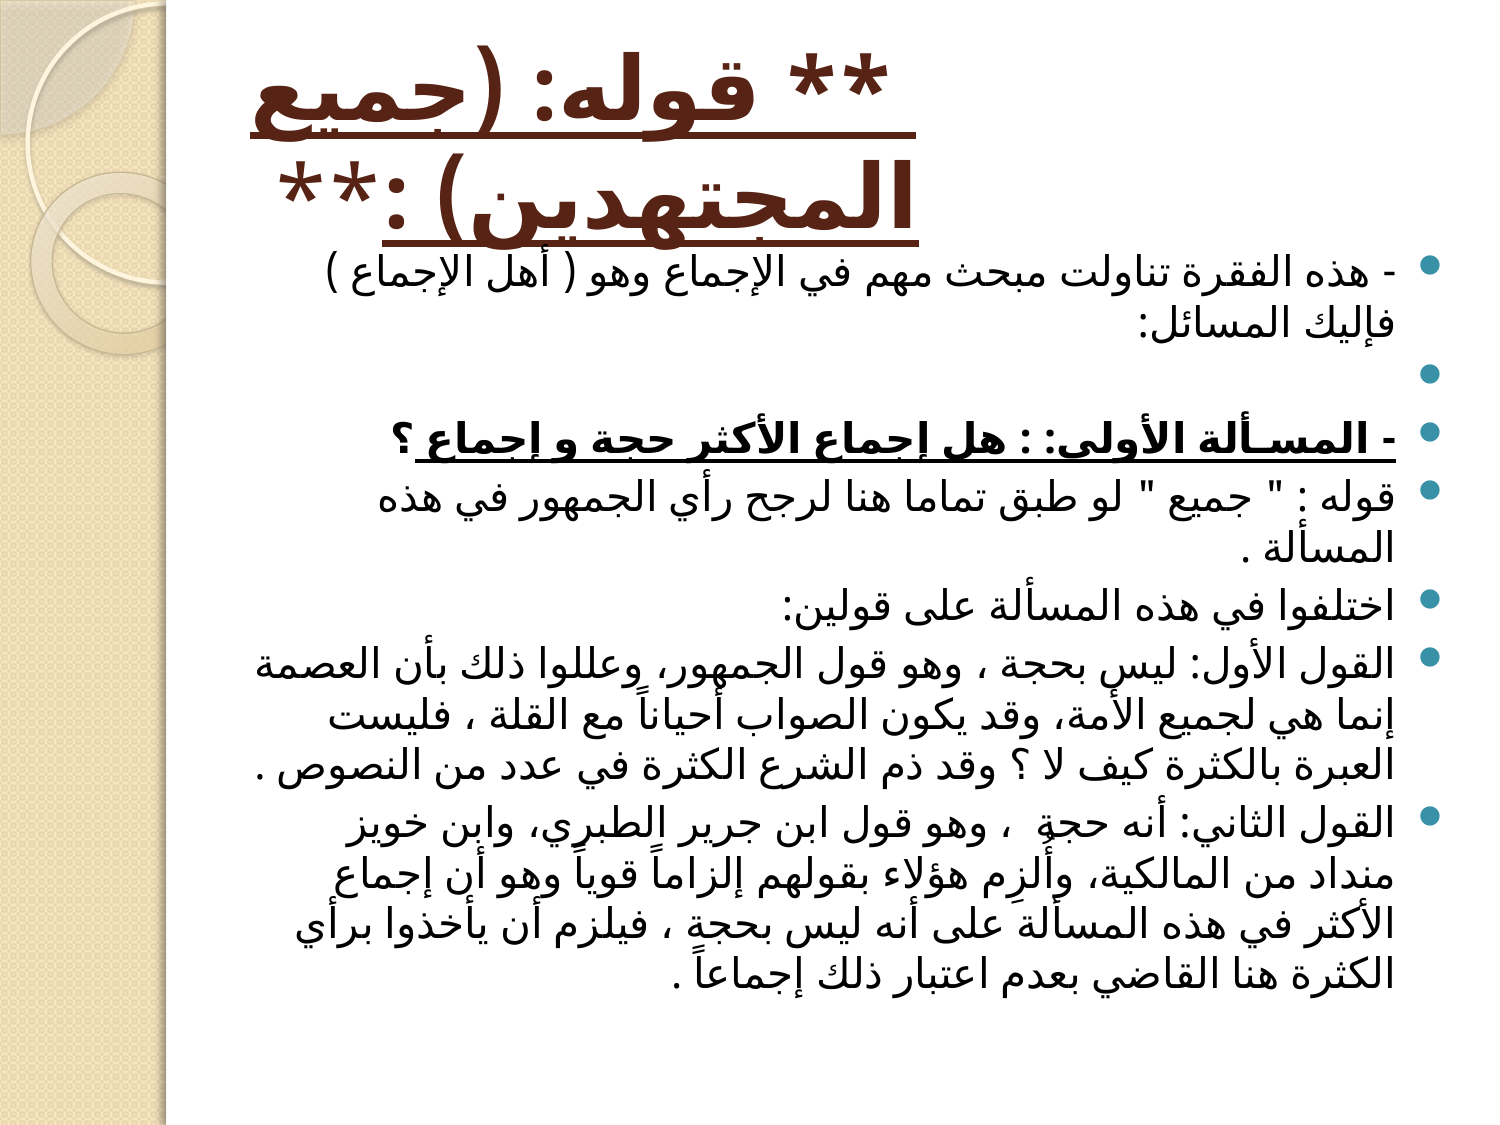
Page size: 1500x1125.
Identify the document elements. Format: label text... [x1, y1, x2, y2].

title ** قوله: (جميع المجتهدين) :** [235, 45, 1466, 233]
list - هذه الفقرة تناولت مبحث مهم في الإجماع وهو ( أهل الإجماع ) فإليك المسائل: - المسـألة الأولى: : هل إجماع الأكثر حجة و إجماع ؟ قوله : " جميع " لو طبق تماما هنا لرجح رأي الجمهور في هذه المسألة . اختلفوا في هذه المسألة على قولين: القول الأول: ليس بحجة ، وهو قول الجمهور، وعللوا ذلك بأن العصمة إنما هي لجميع الأمة، وقد يكون الصواب أحياناً مع القلة ، فليست العبرة بالكثرة كيف لا ؟ وقد ذم الشرع الكثرة في عدد من النصوص . القول الثاني: أنه حجة ، وهو قول ابن جرير الطبري، وابن خويز منداد من المالكية، وأُلزِم هؤلاء بقولهم إلزاماً قوياً وهو أن إجماع الأكثر في هذه المسألة على أنه ليس بحجة ، فيلزم أن يأخذوا برأي الكثرة هنا القاضي بعدم اعتبار ذلك إجماعاً . [235, 237, 1466, 1025]
